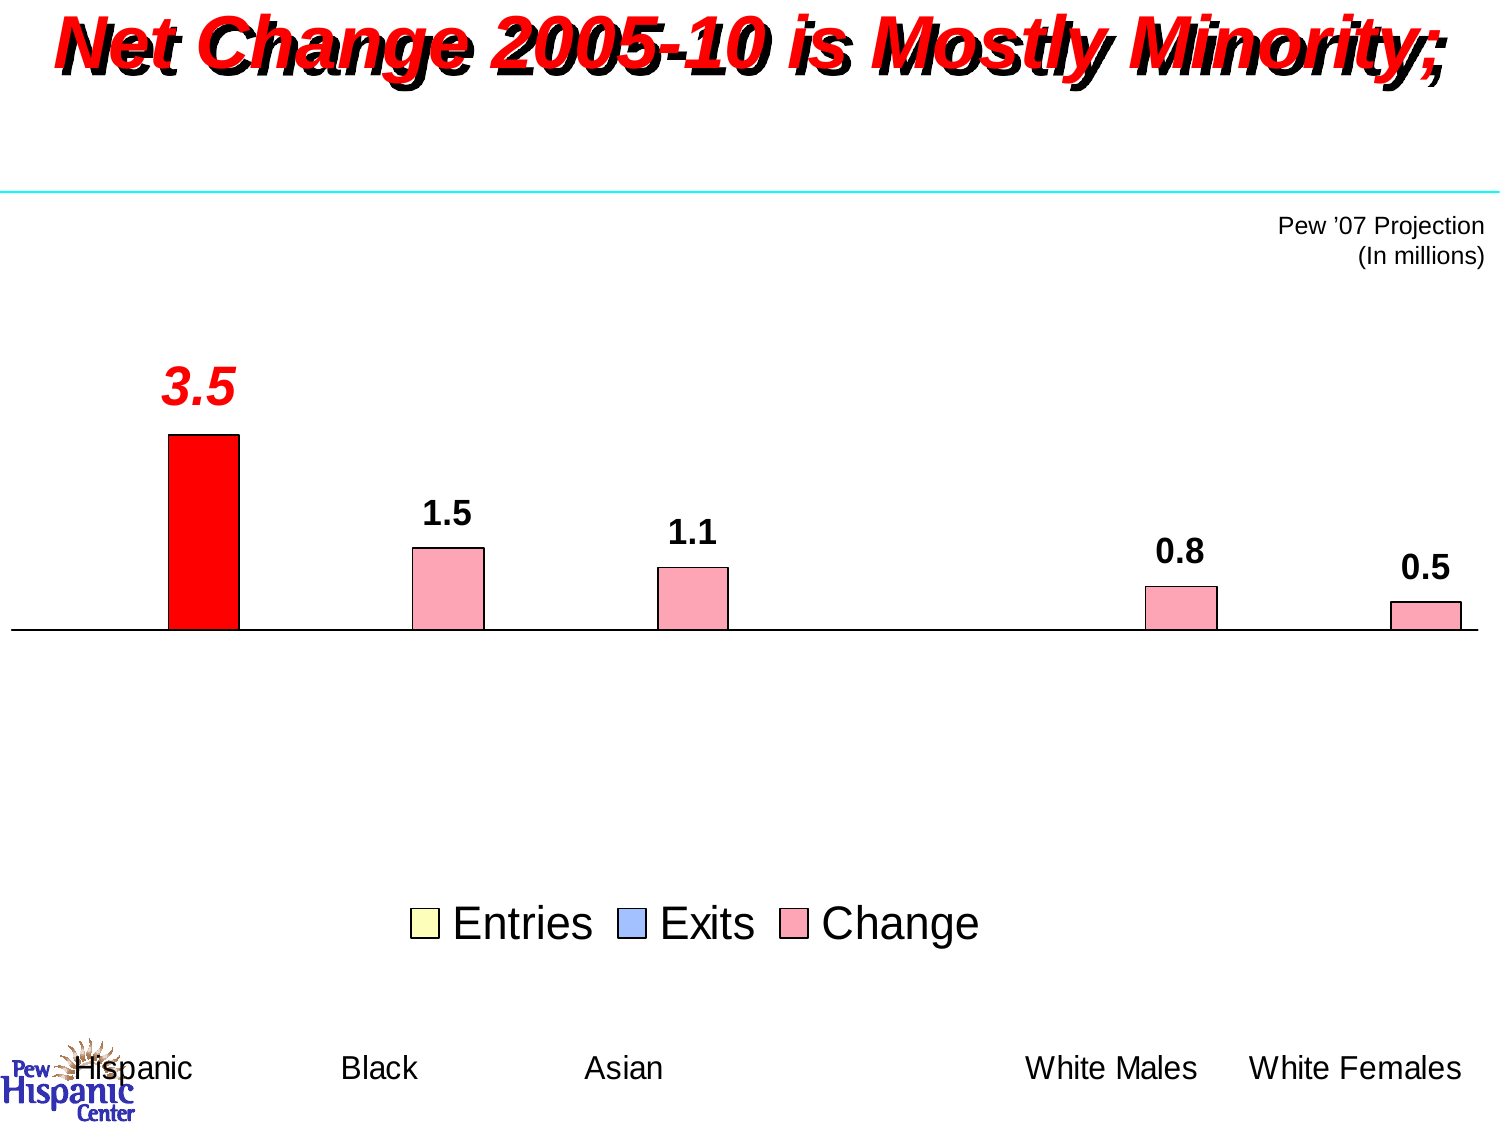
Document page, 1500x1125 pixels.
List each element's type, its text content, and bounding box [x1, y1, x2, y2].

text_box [0, 137, 1500, 1102]
text_box Net Change 2005-10 is Mostly Minority; [0, 0, 1500, 137]
